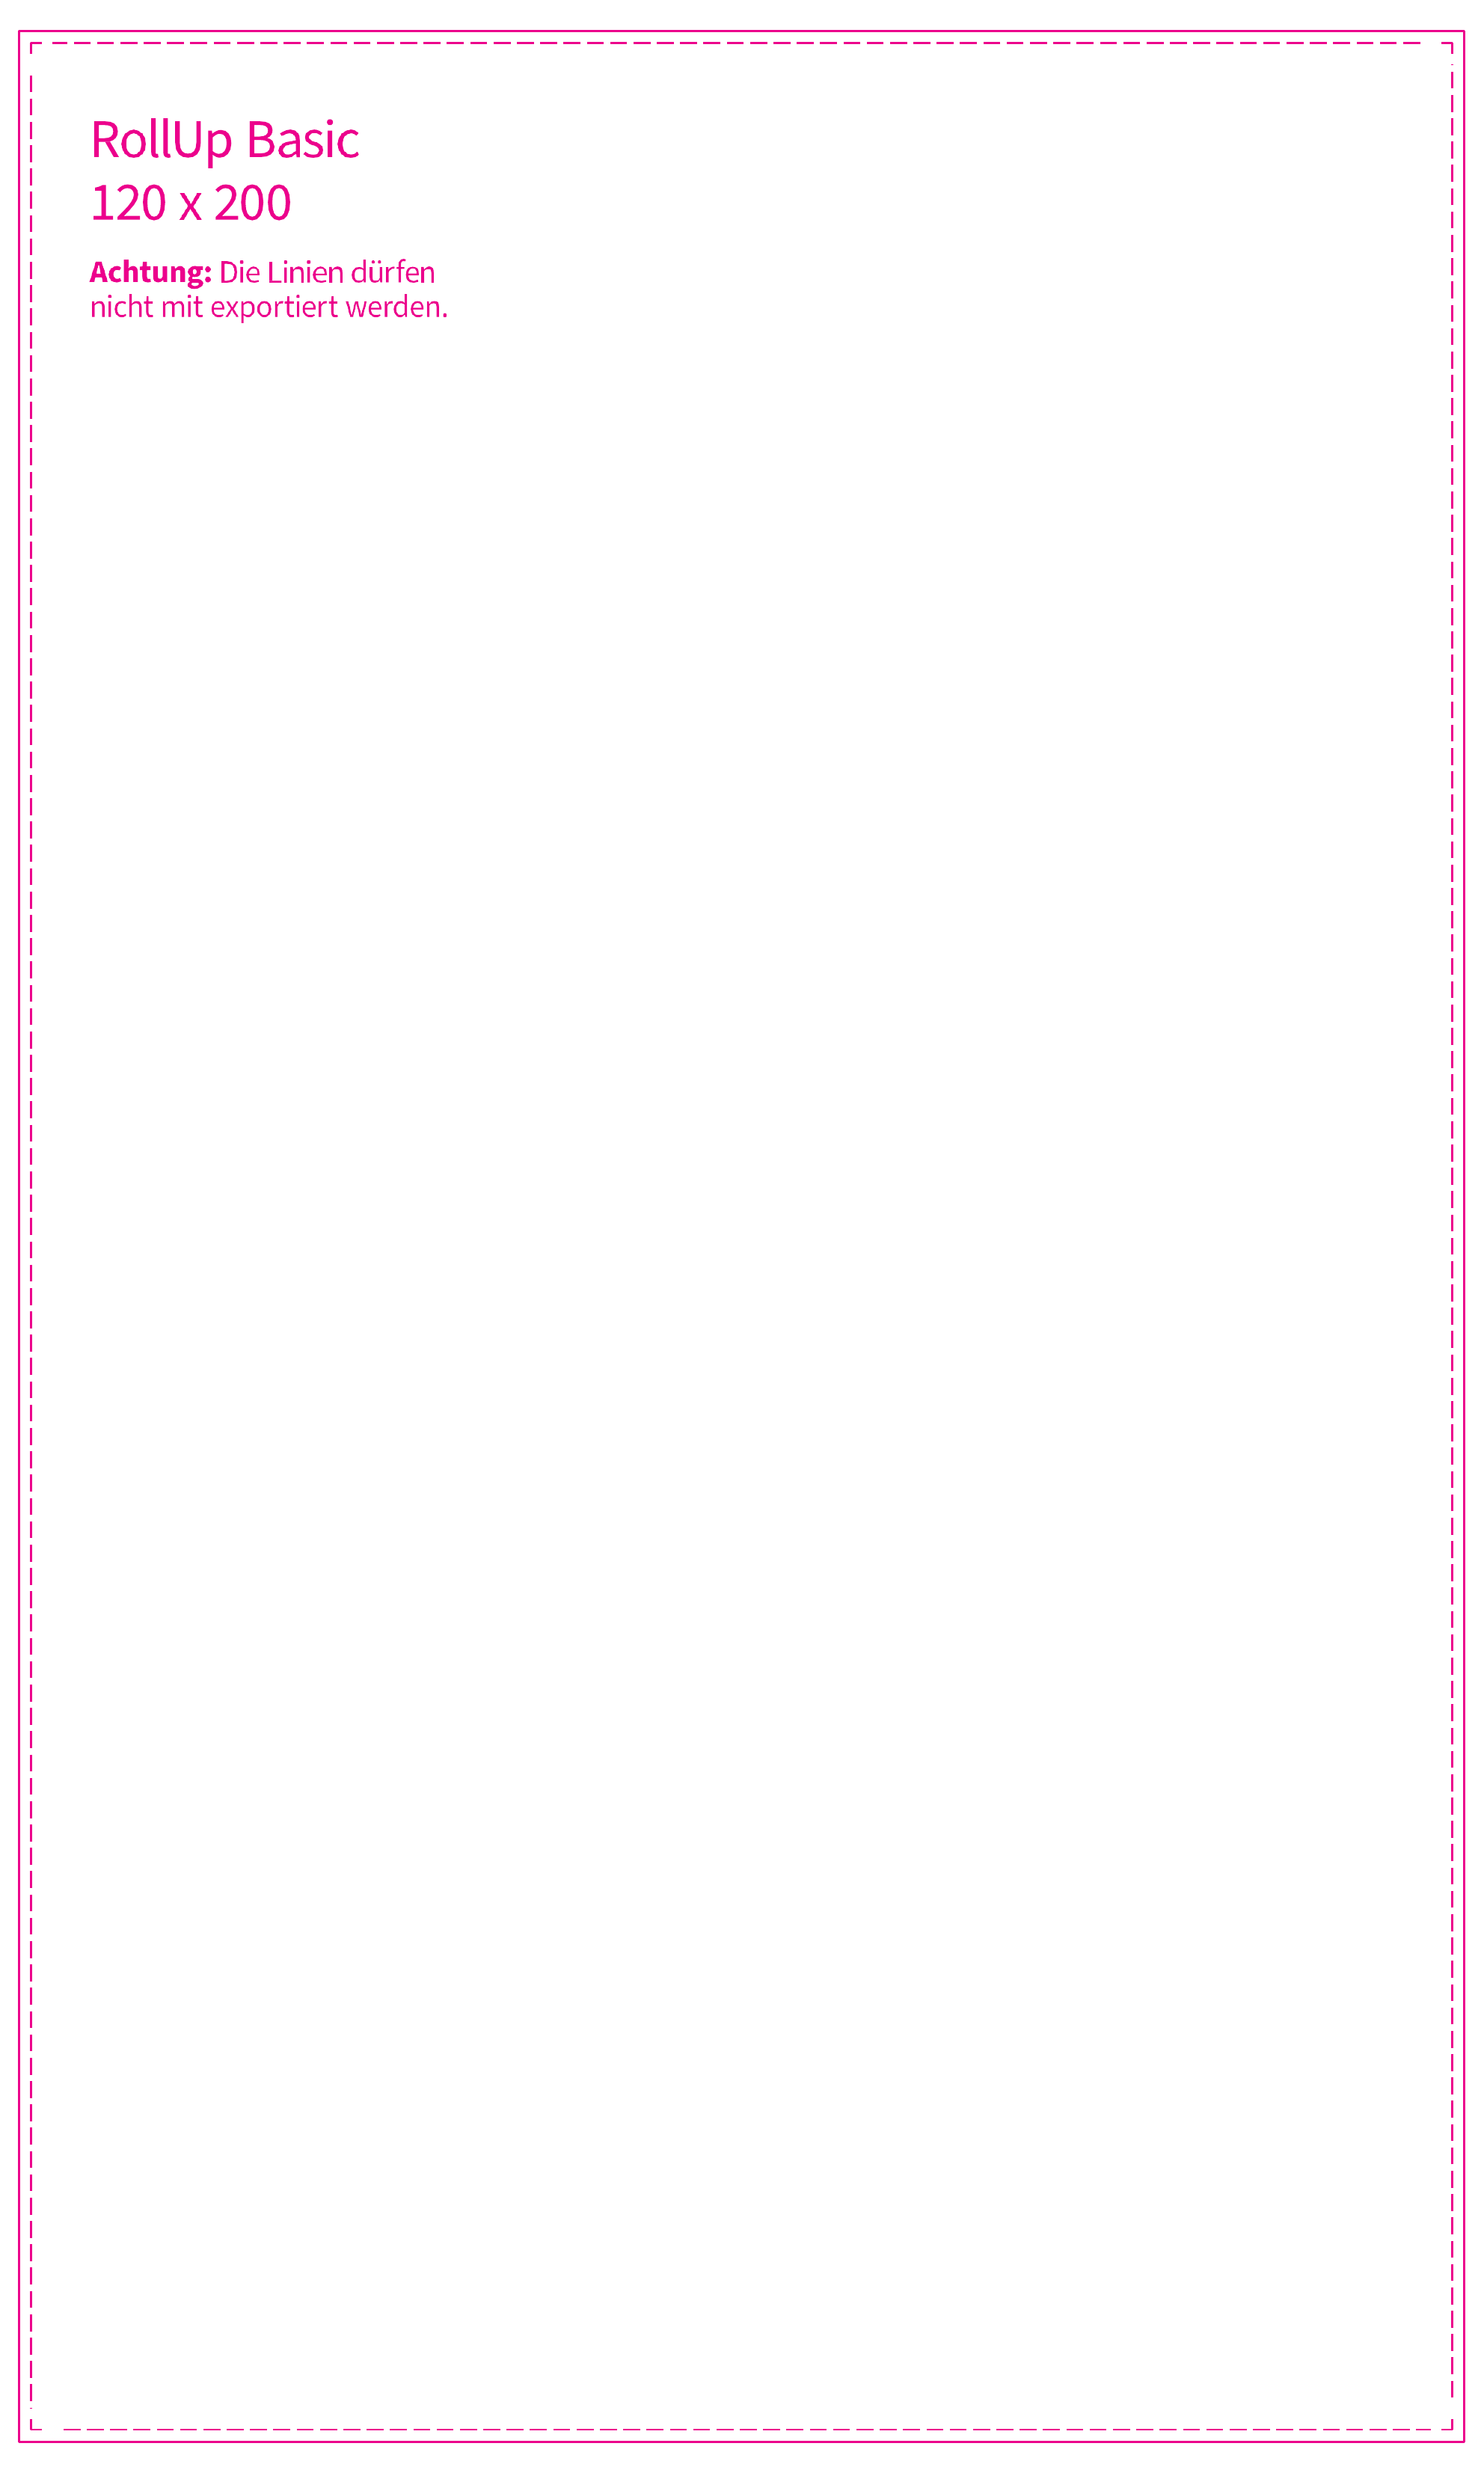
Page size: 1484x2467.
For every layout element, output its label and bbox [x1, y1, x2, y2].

text_box [17, 30, 1466, 2443]
